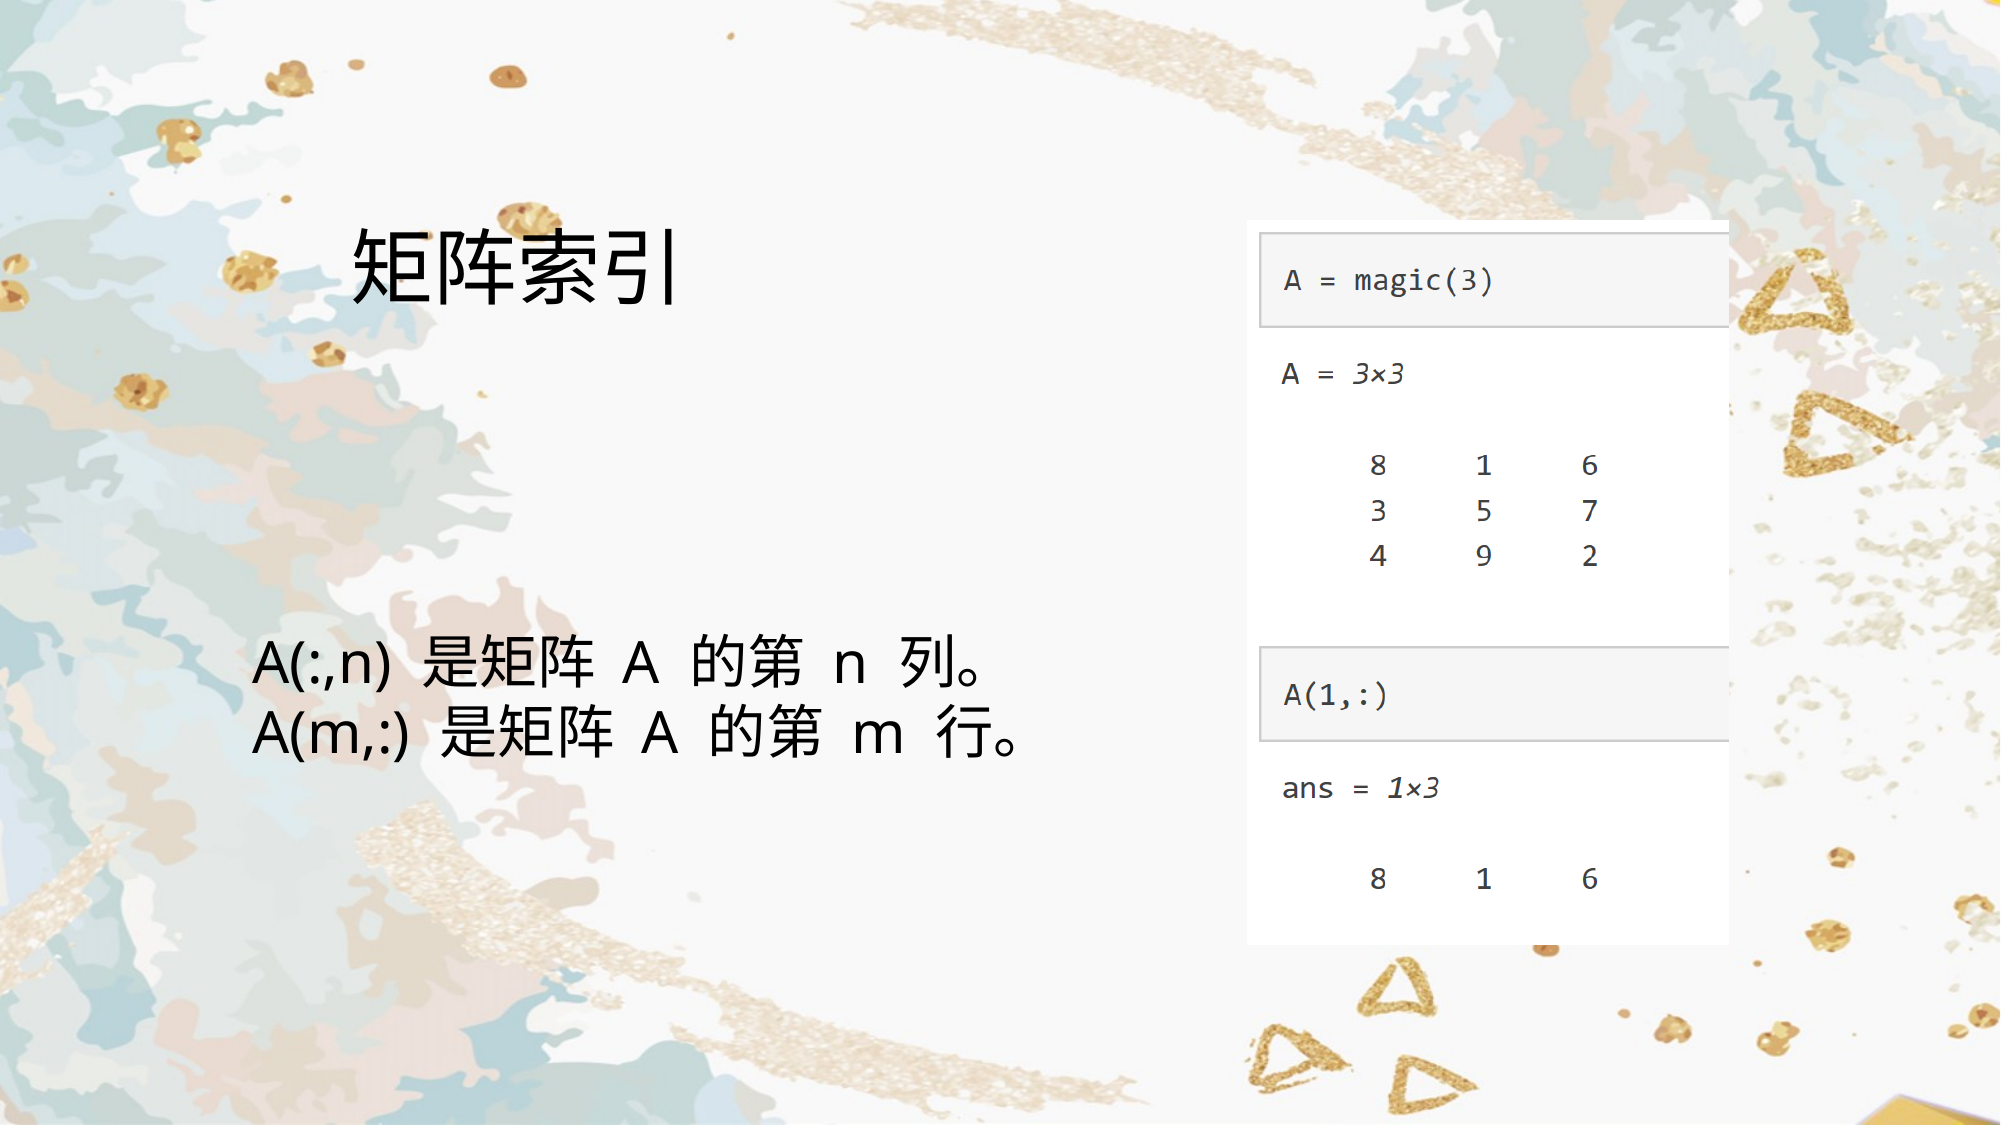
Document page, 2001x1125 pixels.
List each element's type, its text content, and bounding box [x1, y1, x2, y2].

text_box 矩阵索引 [336, 207, 760, 323]
text_box A(:,n) 是矩阵 A 的第 n 列。 A(m,:) 是矩阵 A 的第 m 行。 [237, 617, 1032, 773]
picture [0, 0, 2001, 1125]
